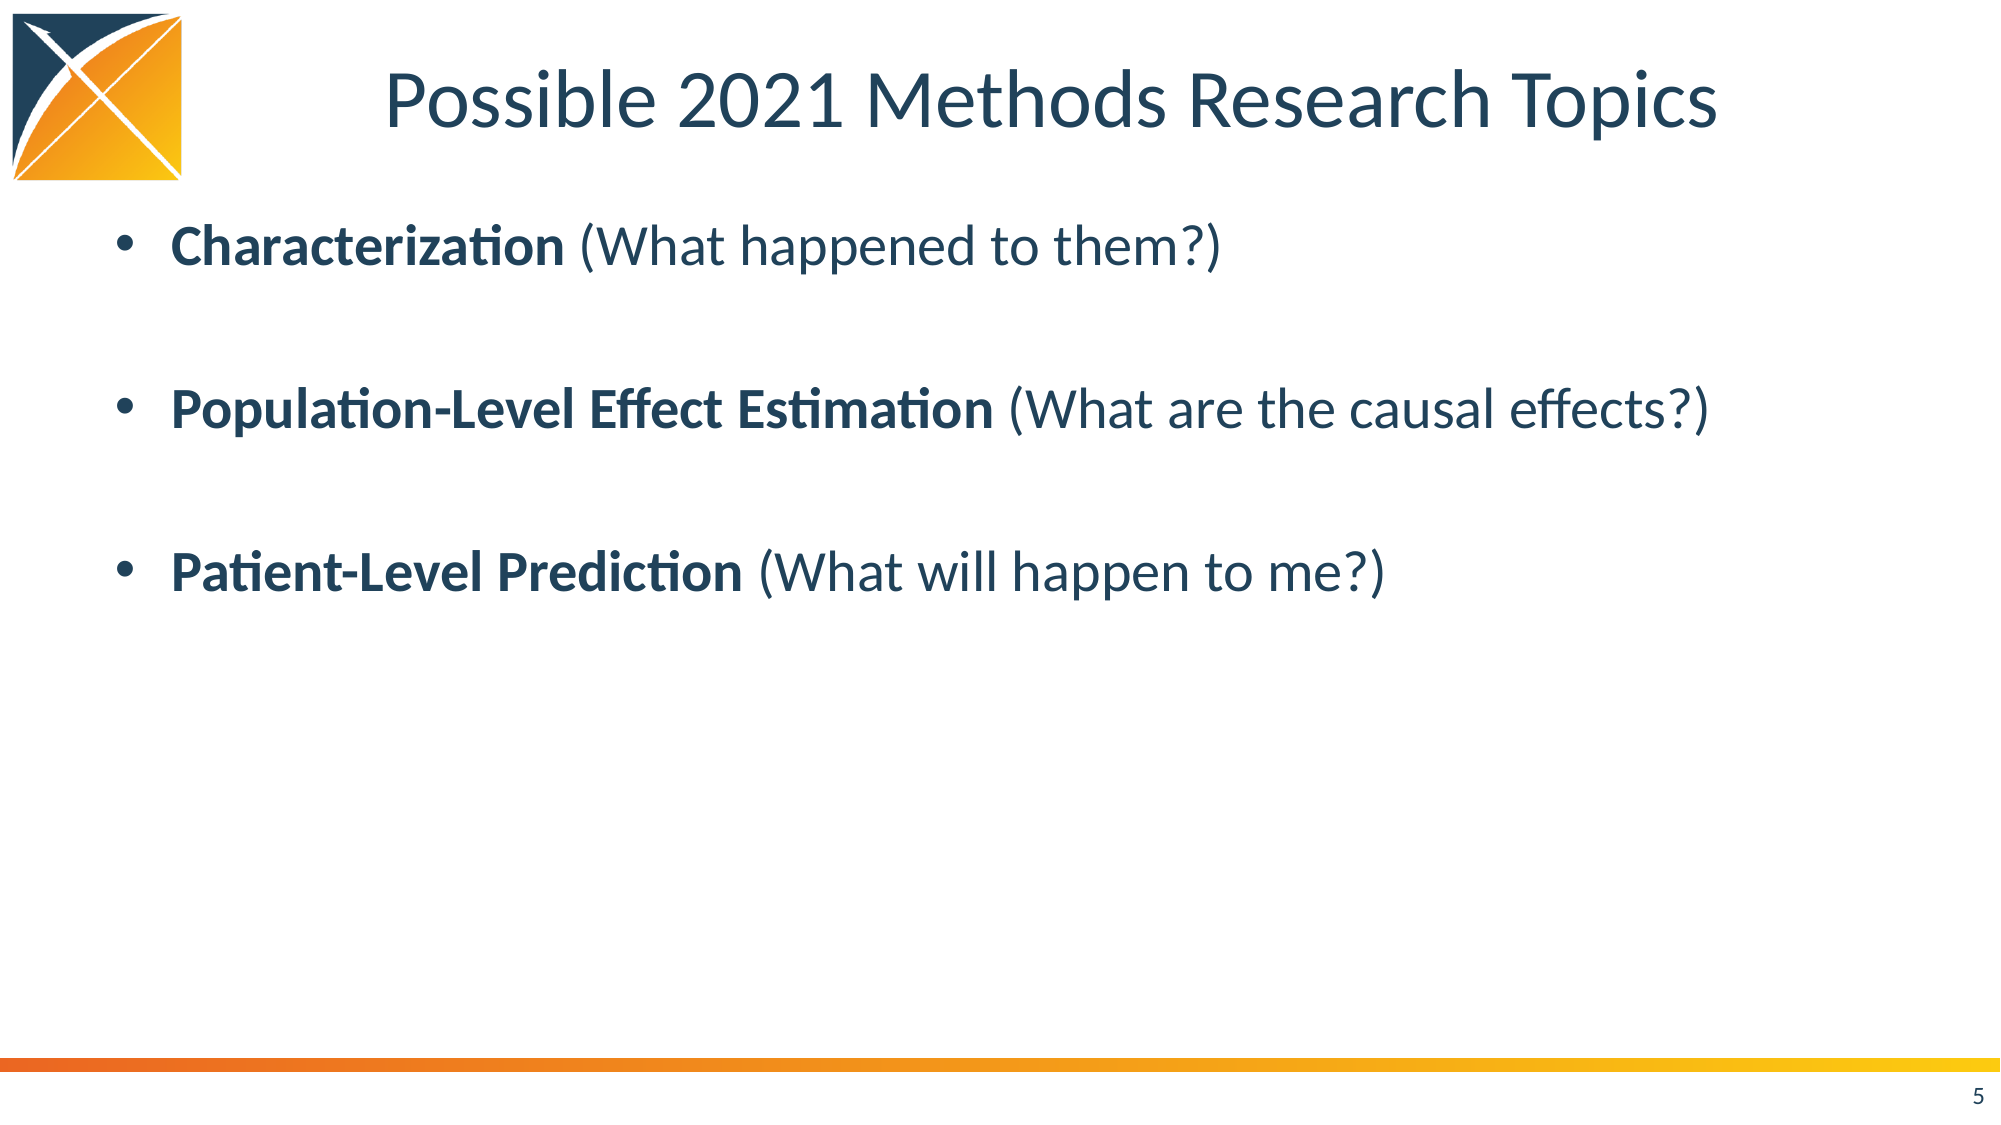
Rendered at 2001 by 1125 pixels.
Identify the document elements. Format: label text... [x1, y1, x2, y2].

title Possible 2021 Methods Research Topics [205, 24, 1900, 163]
slide_number 5 [1533, 1065, 2000, 1125]
list Characterization (What happened to them?) Population-Level Effect Estimation (What are the causal effects?) Patient-Level Prediction (What will happen to me?) [99, 200, 1900, 1005]
picture [0, 0, 206, 200]
